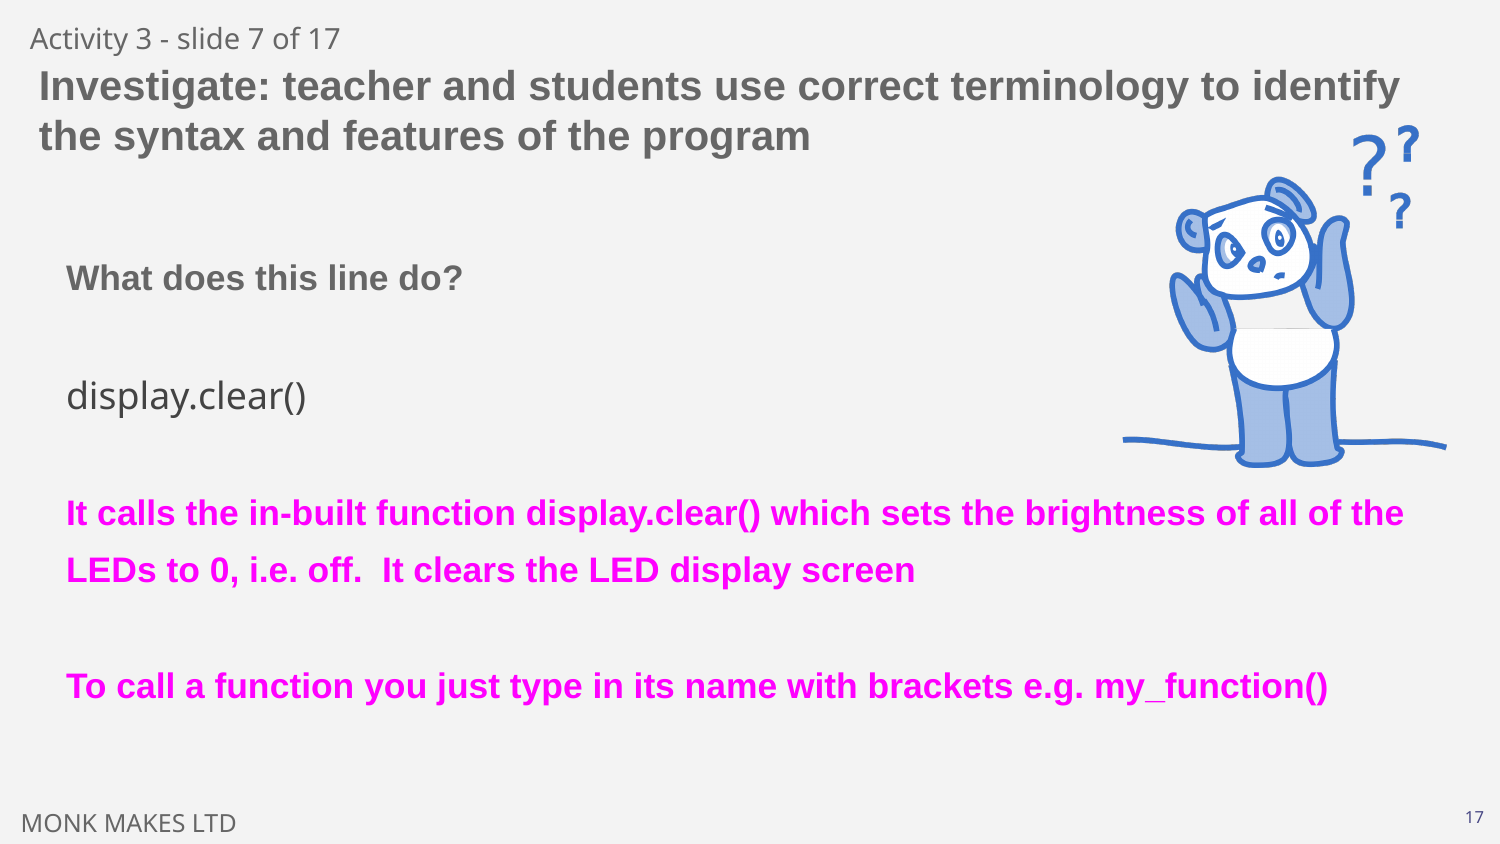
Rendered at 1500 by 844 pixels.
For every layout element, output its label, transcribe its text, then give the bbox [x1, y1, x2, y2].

picture [1120, 124, 1450, 468]
text_box What does this line do? display.clear() It calls the in-built function display.clear() which sets the brightness of all of the LEDs to 0, i.e. off. It clears the LED display screen To call a function you just type in its name with brackets e.g. my_function() [51, 166, 1449, 760]
title Investigate: teacher and students use correct terminology to identify the syntax and features of the program [24, 52, 1422, 167]
slide_number ‹#› [1448, 792, 1500, 844]
subtitle Activity 3 - slide 7 of 17 [14, 0, 1500, 52]
